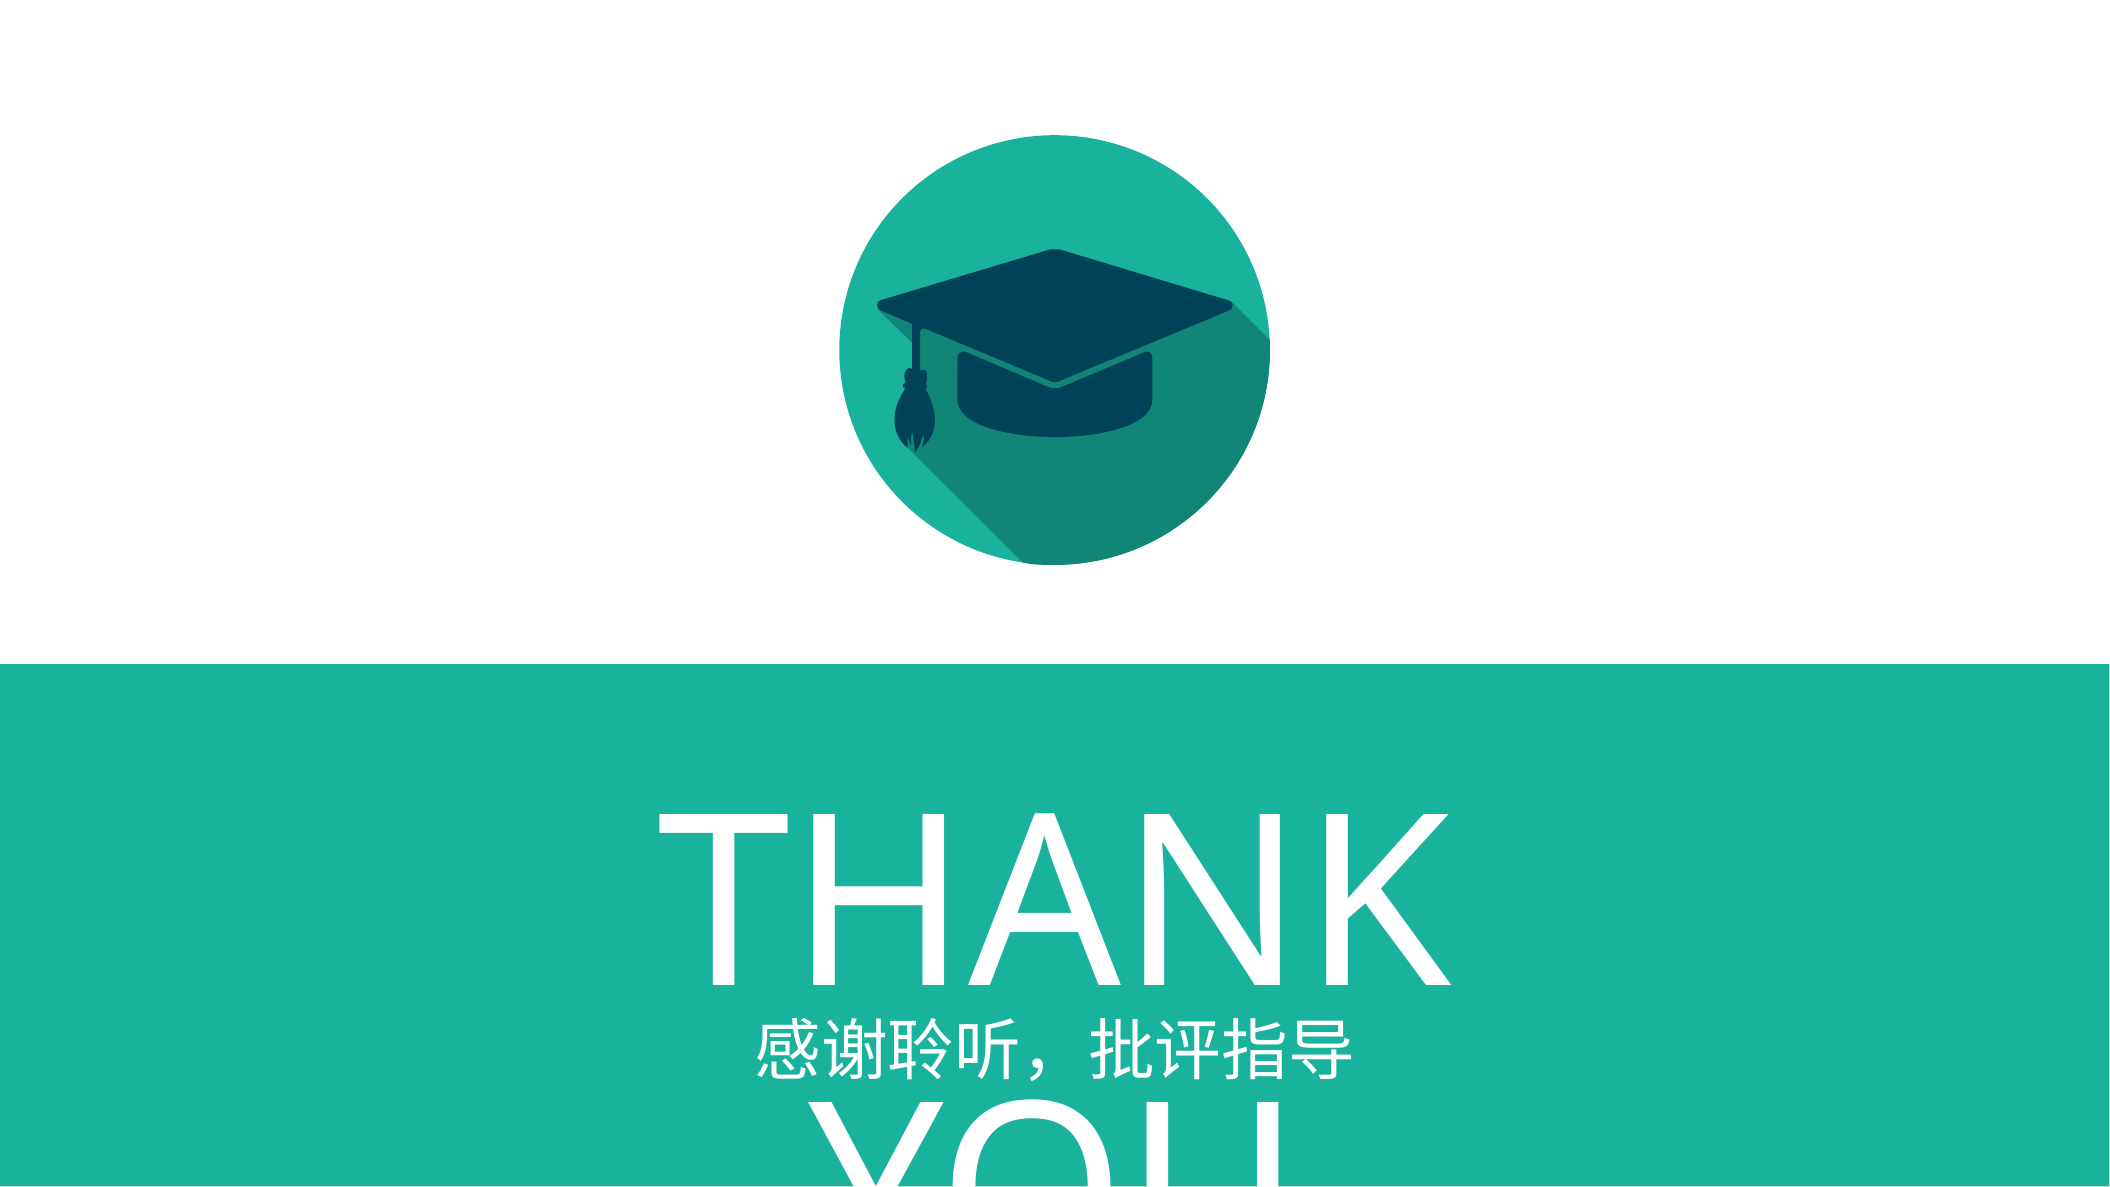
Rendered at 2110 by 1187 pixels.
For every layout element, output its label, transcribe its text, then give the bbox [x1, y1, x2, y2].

text_box [0, 663, 2110, 1187]
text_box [839, 135, 1270, 565]
text_box Thank you [518, 746, 1591, 1187]
